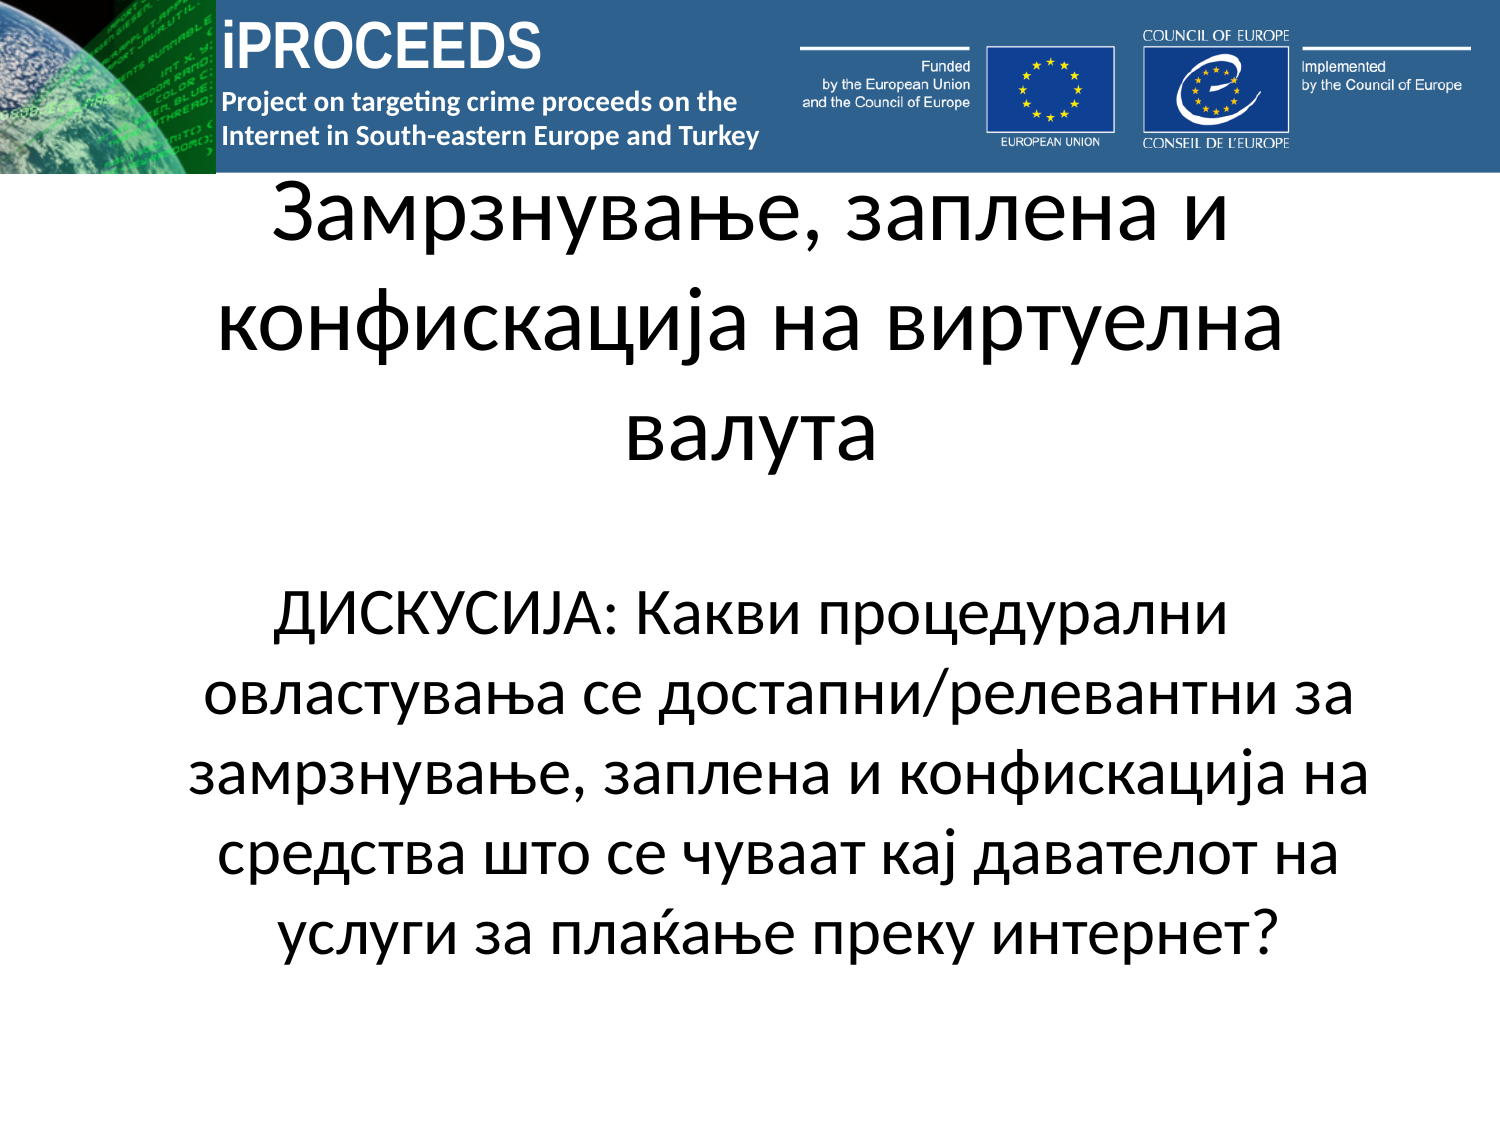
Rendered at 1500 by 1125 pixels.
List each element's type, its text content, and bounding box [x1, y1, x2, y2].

list ДИСКУСИЈА: Какви процедурални овластувања се достапни/релевантни за замрзнување, заплена и конфискација на средства што се чуваат кај давателот на услуги за плаќање преку интернет? [76, 373, 1427, 1017]
title Замрзнување, заплена и конфискација на виртуелна валута [76, 220, 1427, 373]
picture [0, 0, 216, 174]
picture [800, 30, 1471, 148]
